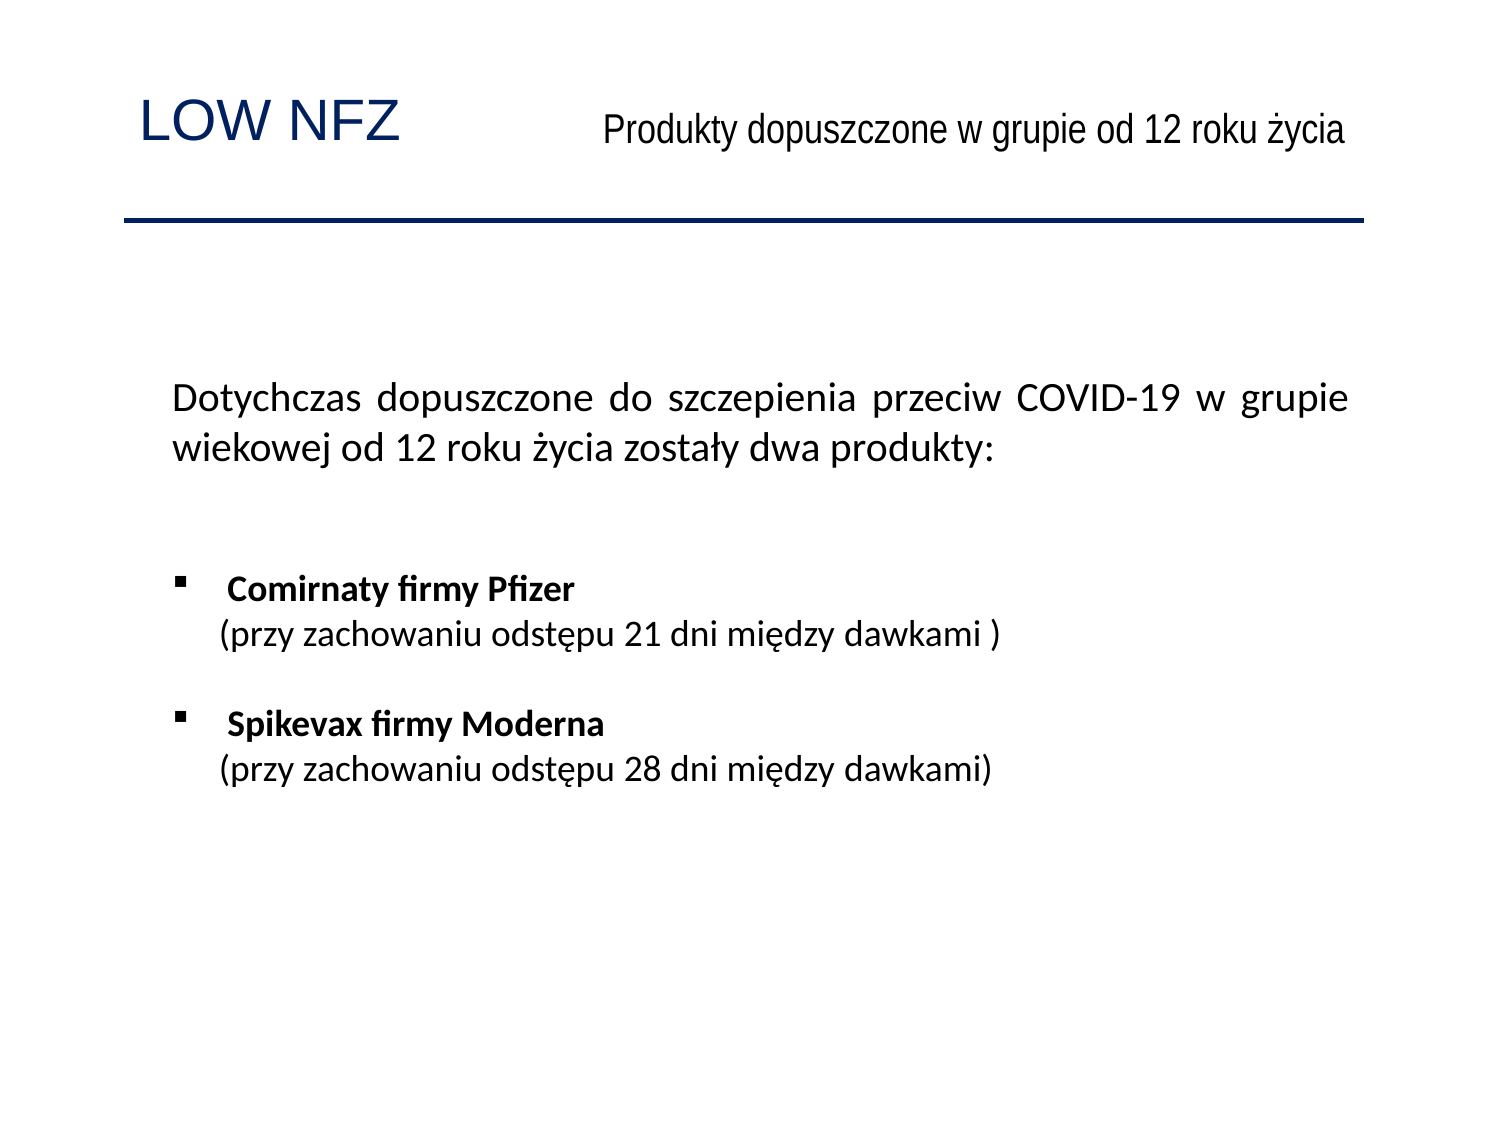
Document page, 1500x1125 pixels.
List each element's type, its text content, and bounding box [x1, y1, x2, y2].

text_box Dotychczas dopuszczone do szczepienia przeciw COVID-19 w grupie wiekowej od 12 roku życia zostały dwa produkty: Comirnaty firmy Pfizer (przy zachowaniu odstępu 21 dni między dawkami ) Spikevax firmy Moderna (przy zachowaniu odstępu 28 dni między dawkami) [157, 362, 1365, 887]
text_box LOW NFZ [123, 74, 526, 160]
text_box Produkty dopuszczone w grupie od 12 roku życia [324, 94, 1360, 199]
